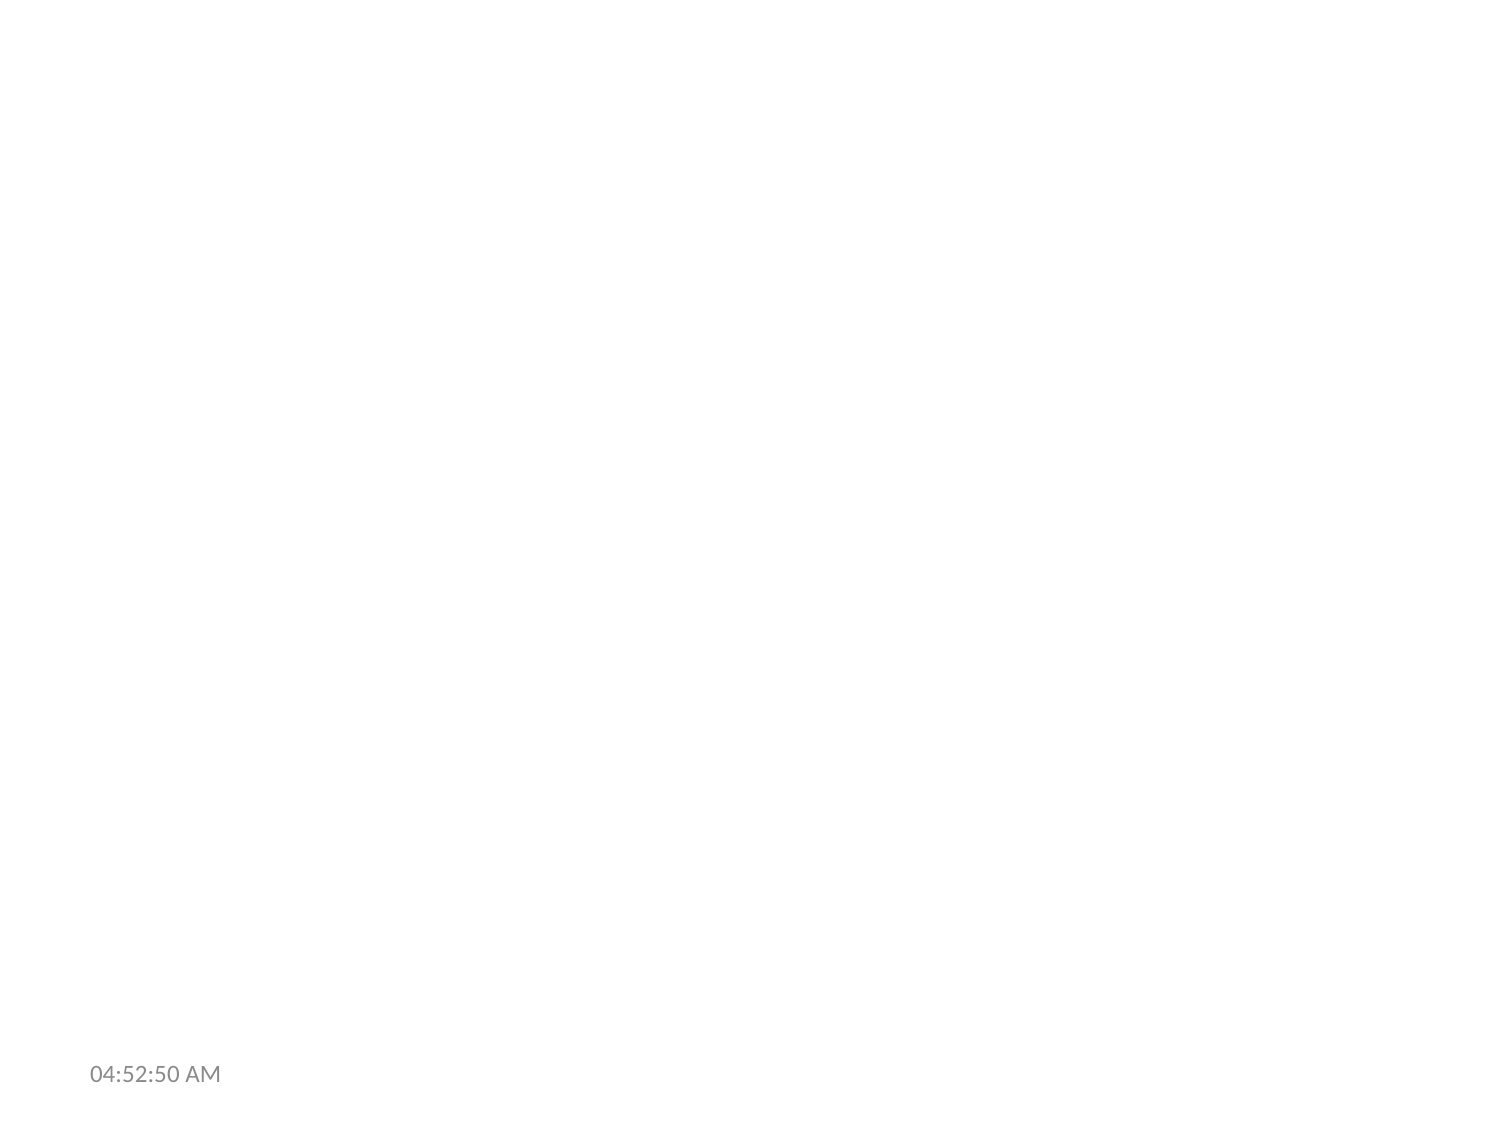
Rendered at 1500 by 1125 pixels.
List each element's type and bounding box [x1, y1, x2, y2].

slide_number [75, 1042, 425, 1103]
